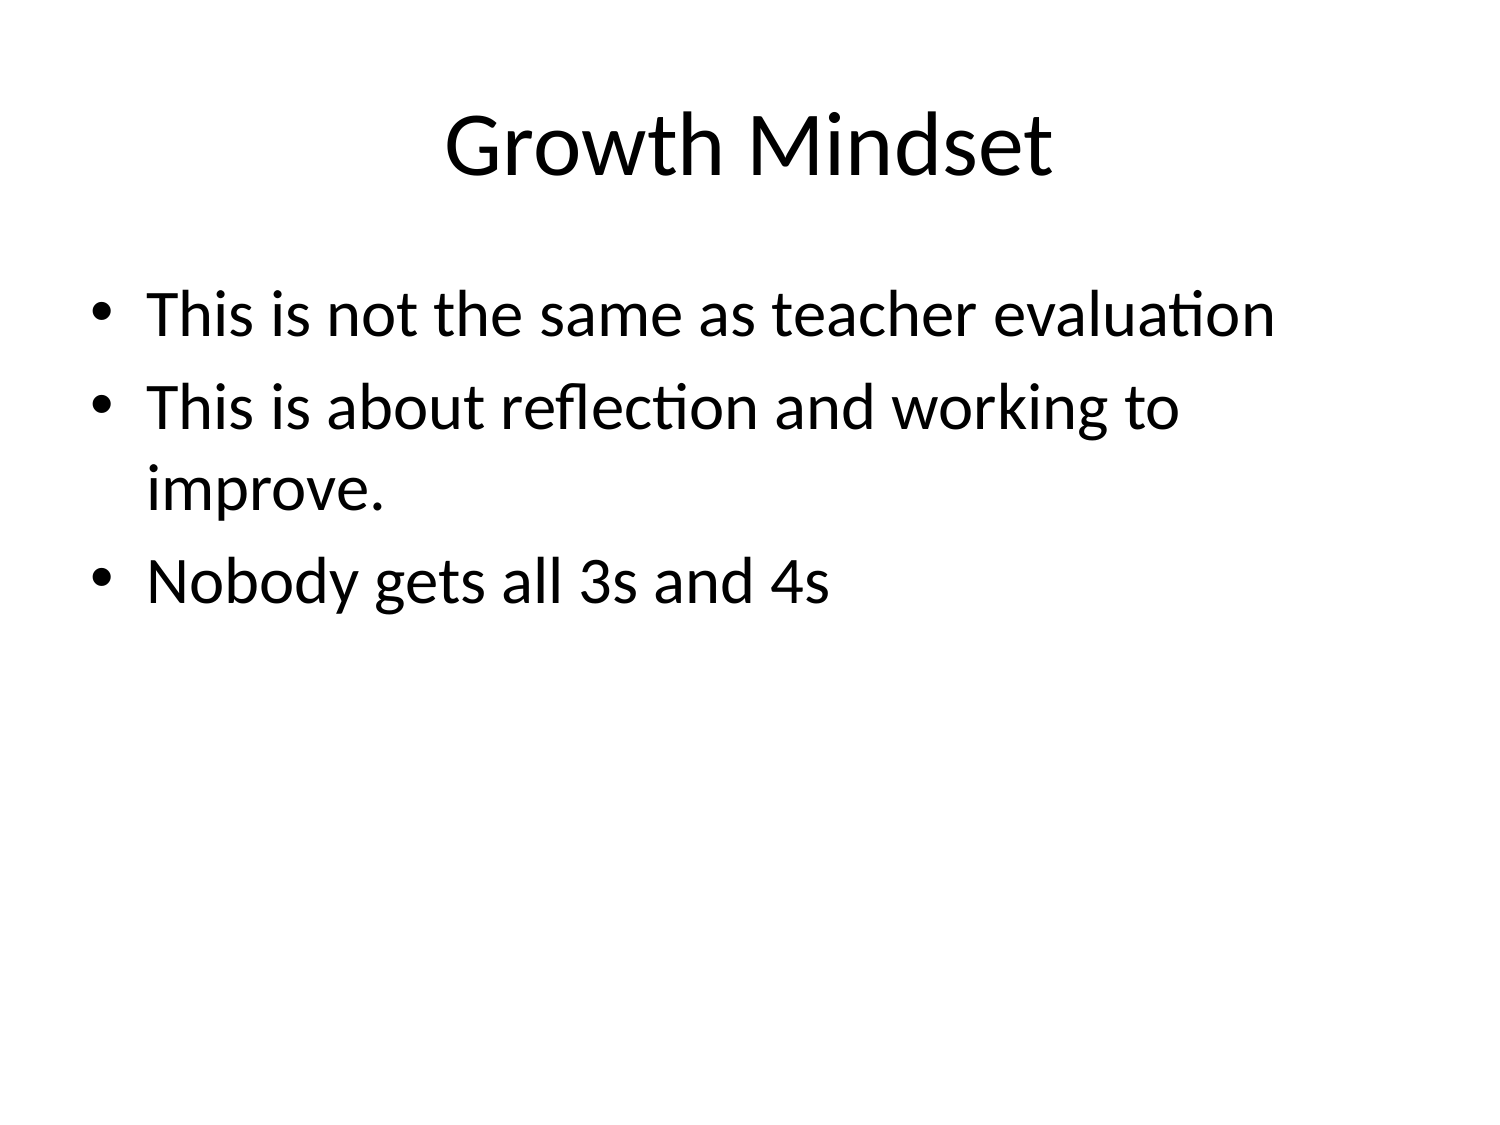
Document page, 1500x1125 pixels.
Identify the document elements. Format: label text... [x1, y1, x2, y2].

list This is not the same as teacher evaluation This is about reflection and working to improve. Nobody gets all 3s and 4s [75, 262, 1425, 1005]
title Growth Mindset [75, 45, 1425, 233]
